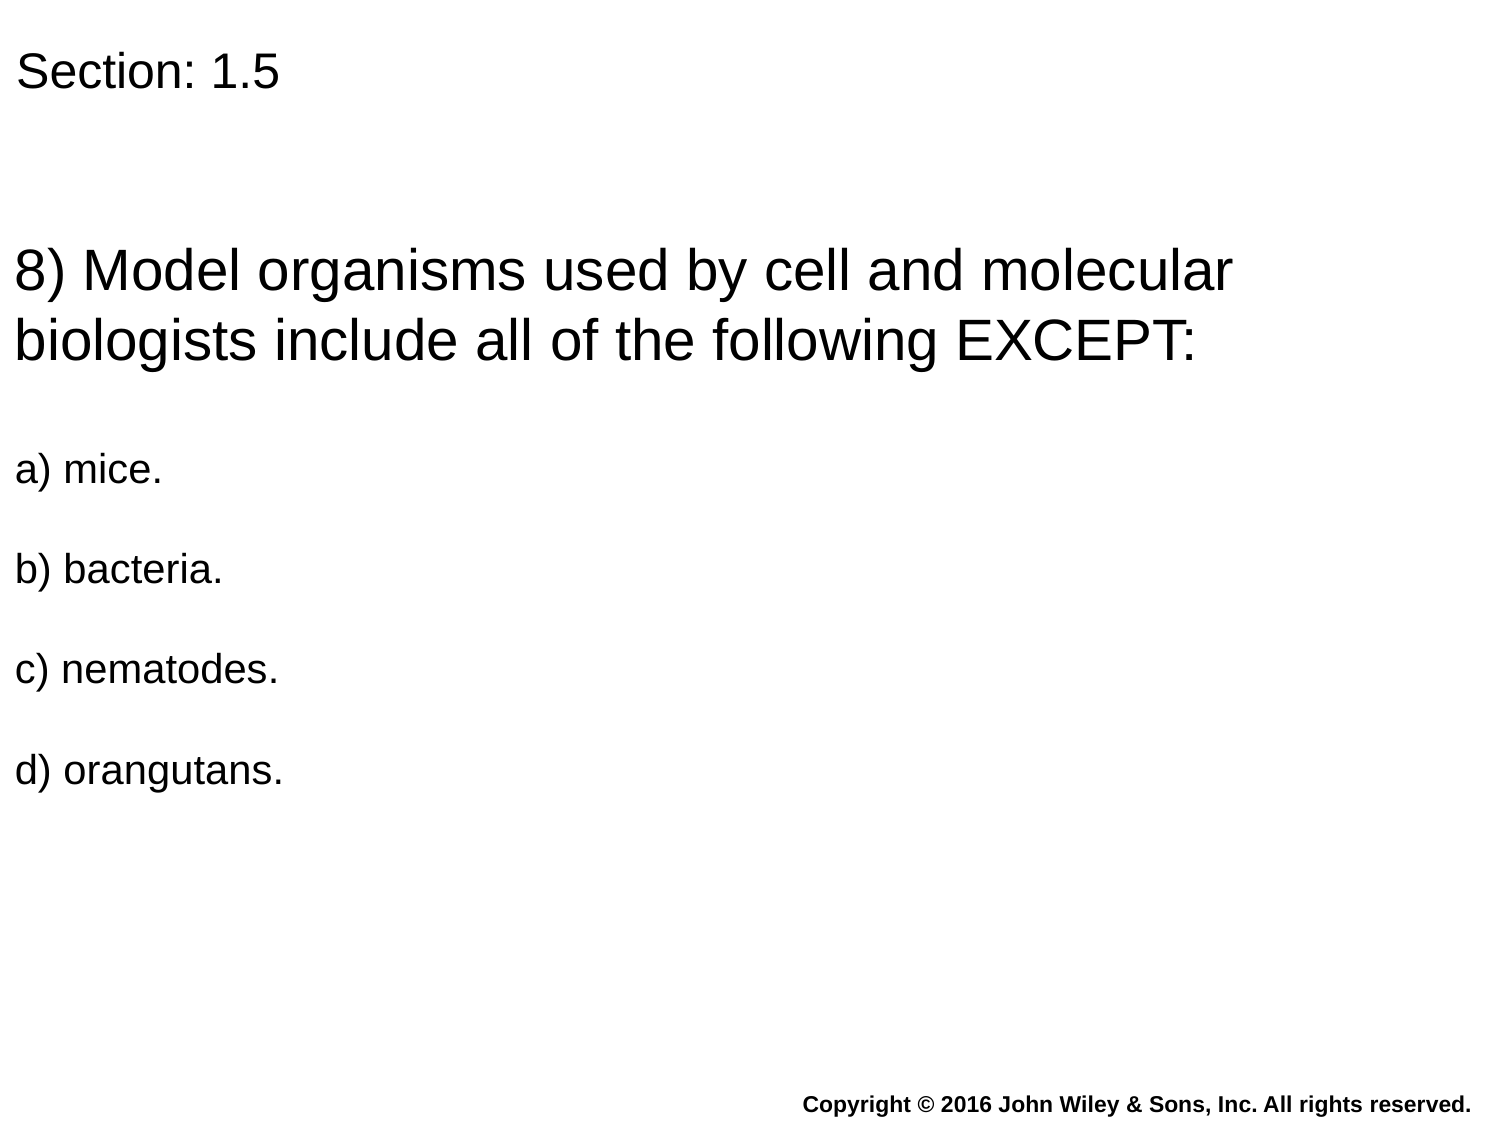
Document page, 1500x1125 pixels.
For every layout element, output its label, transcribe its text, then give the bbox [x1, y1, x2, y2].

text_box Section: 1.5 [1, 31, 296, 166]
text_box Copyright © 2016 John Wiley & Sons, Inc. All rights reserved. [512, 1065, 1488, 1125]
text_box 8) Model organisms used by cell and molecular biologists include all of the following EXCEPT: a) mice. b) bacteria. c) nematodes. d) orangutans. [0, 224, 1325, 800]
